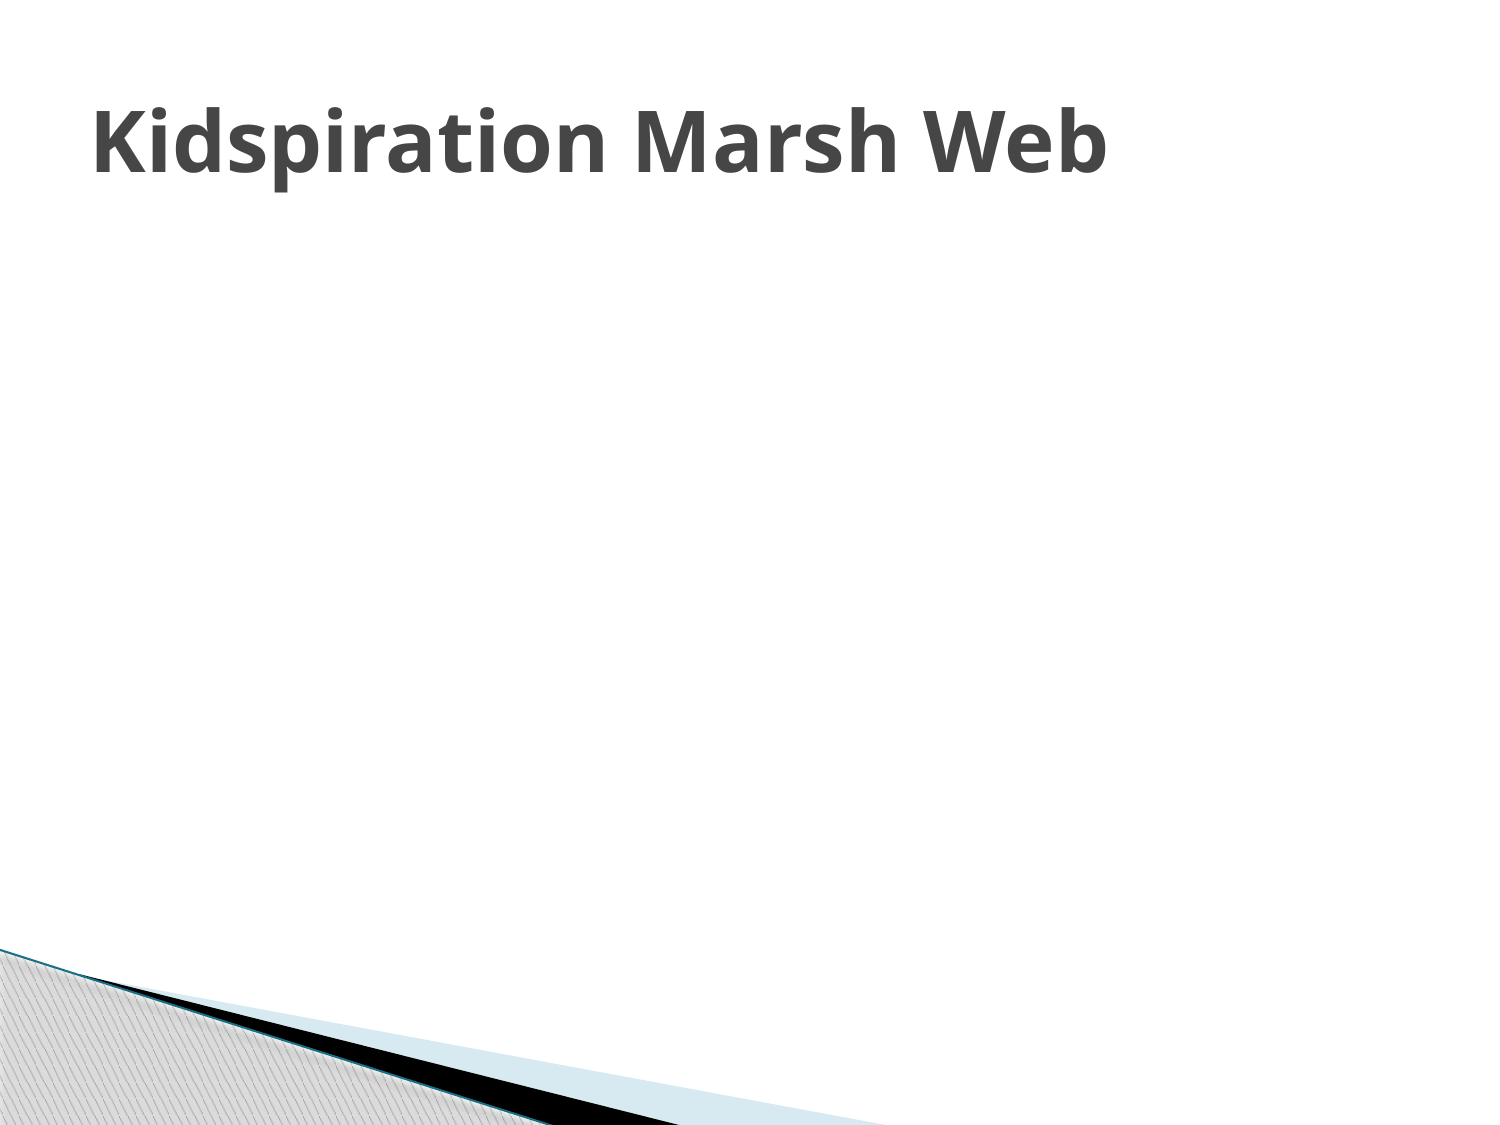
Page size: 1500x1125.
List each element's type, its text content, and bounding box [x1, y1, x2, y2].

title Kidspiration Marsh Web [75, 45, 1425, 233]
